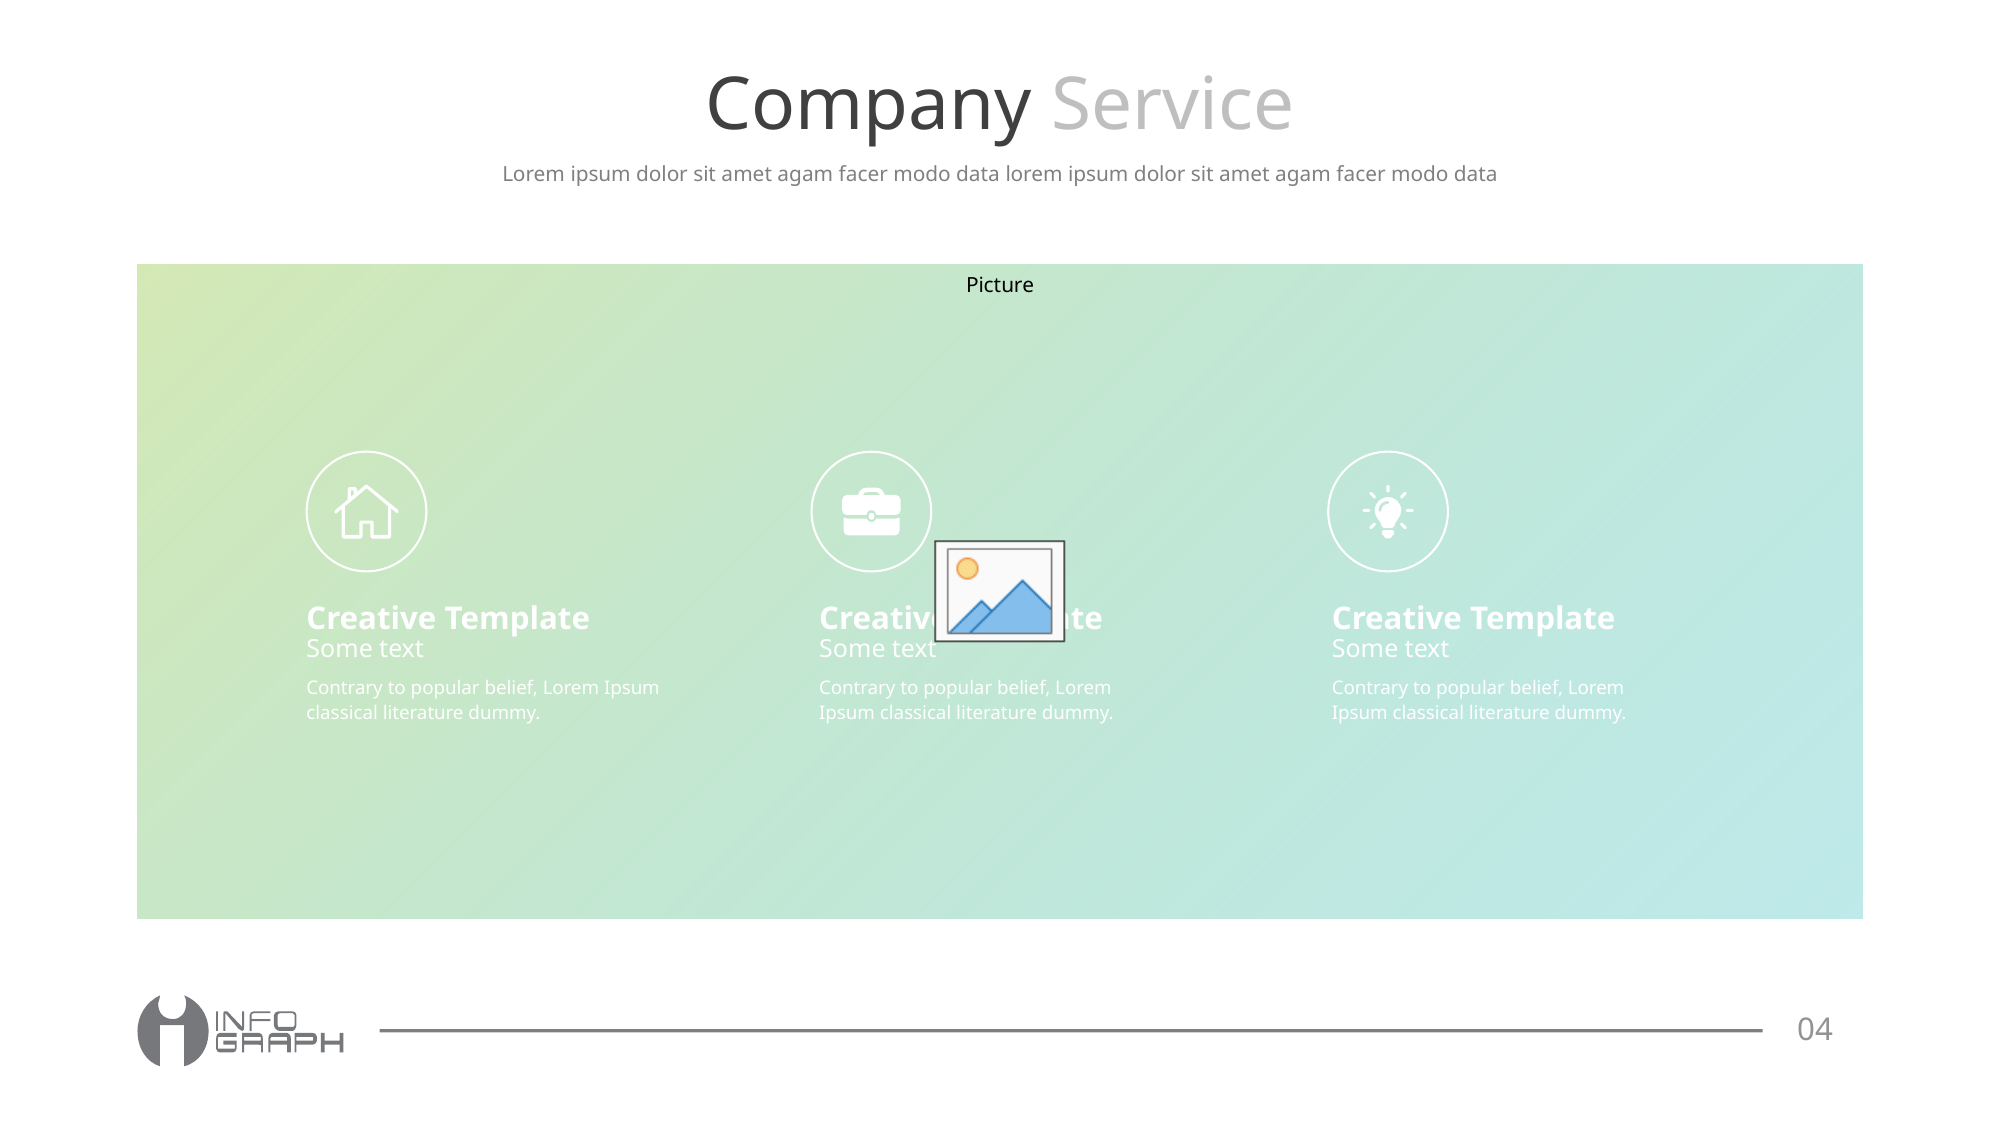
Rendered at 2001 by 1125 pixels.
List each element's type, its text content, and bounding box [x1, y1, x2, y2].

picture [137, 264, 1863, 919]
slide_number 04 [1767, 983, 1863, 1079]
list Lorem ipsum dolor sit amet agam facer modo data lorem ipsum dolor sit amet agam facer modo data [137, 162, 1863, 199]
title Company Service [137, 50, 1863, 162]
